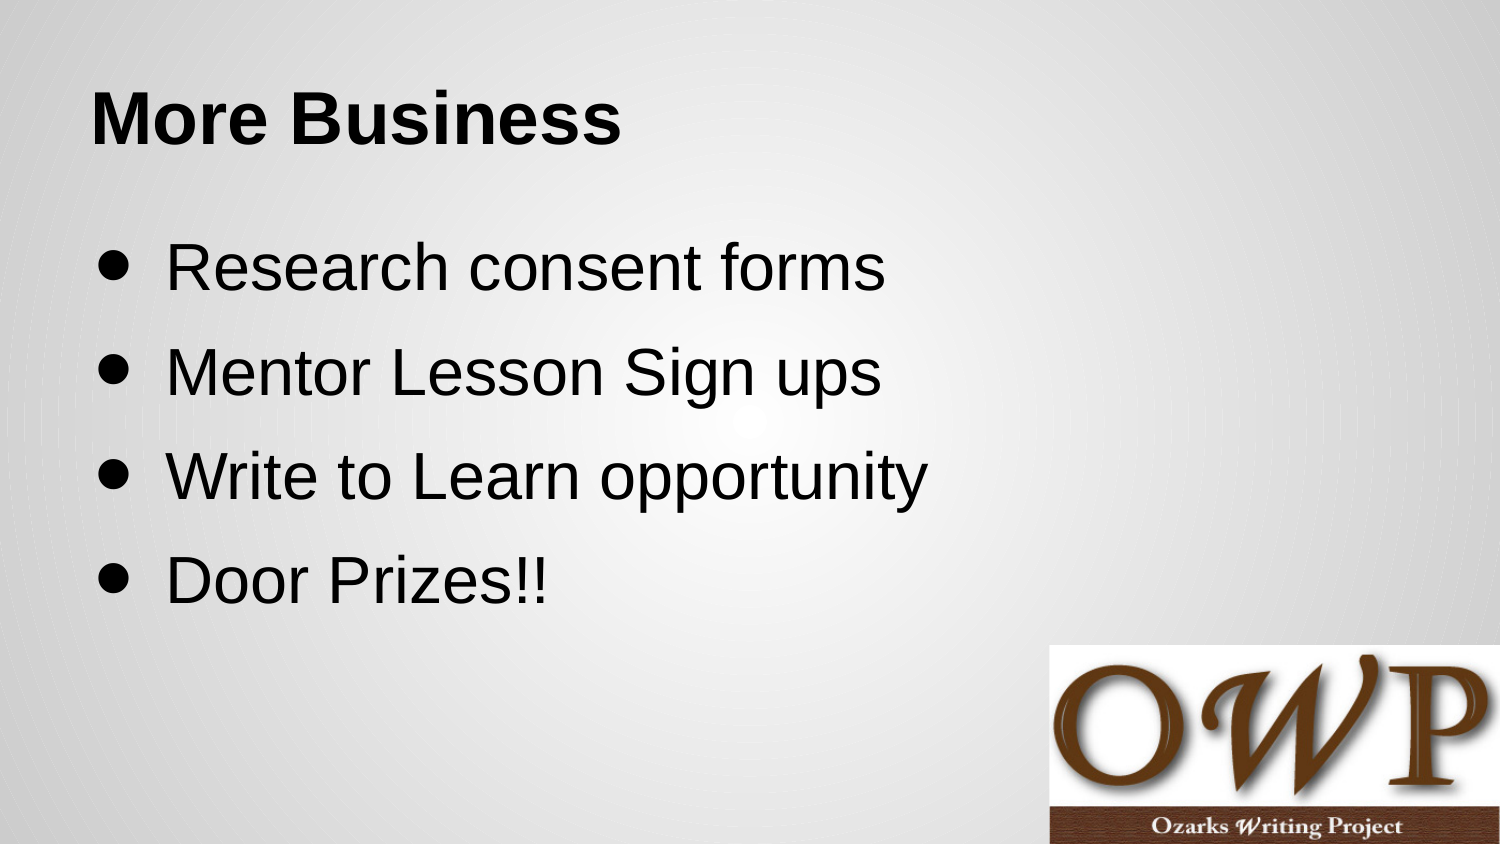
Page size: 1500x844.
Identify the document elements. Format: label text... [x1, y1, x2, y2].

list Research consent forms Mentor Lesson Sign ups Write to Learn opportunity Door Prizes!! [74, 196, 1426, 809]
text_box [1049, 645, 1500, 844]
title More Business [74, 33, 1426, 175]
